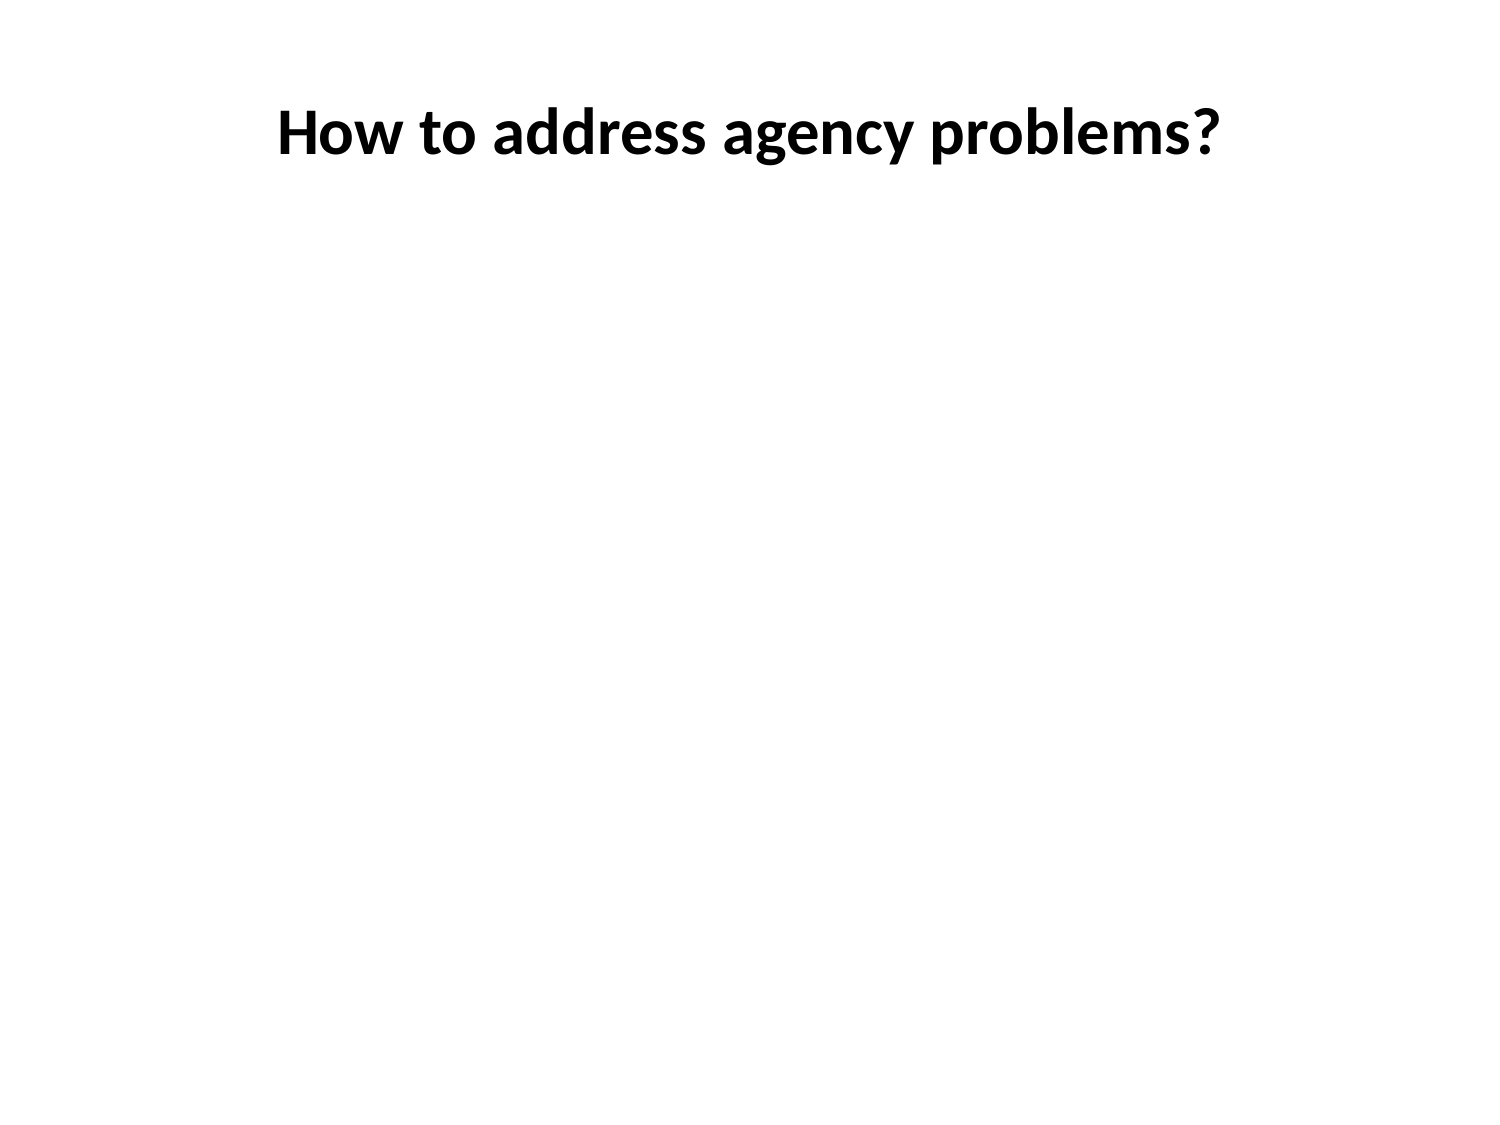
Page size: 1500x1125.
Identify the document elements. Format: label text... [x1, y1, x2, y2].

title How to address agency problems? [72, 41, 1428, 215]
